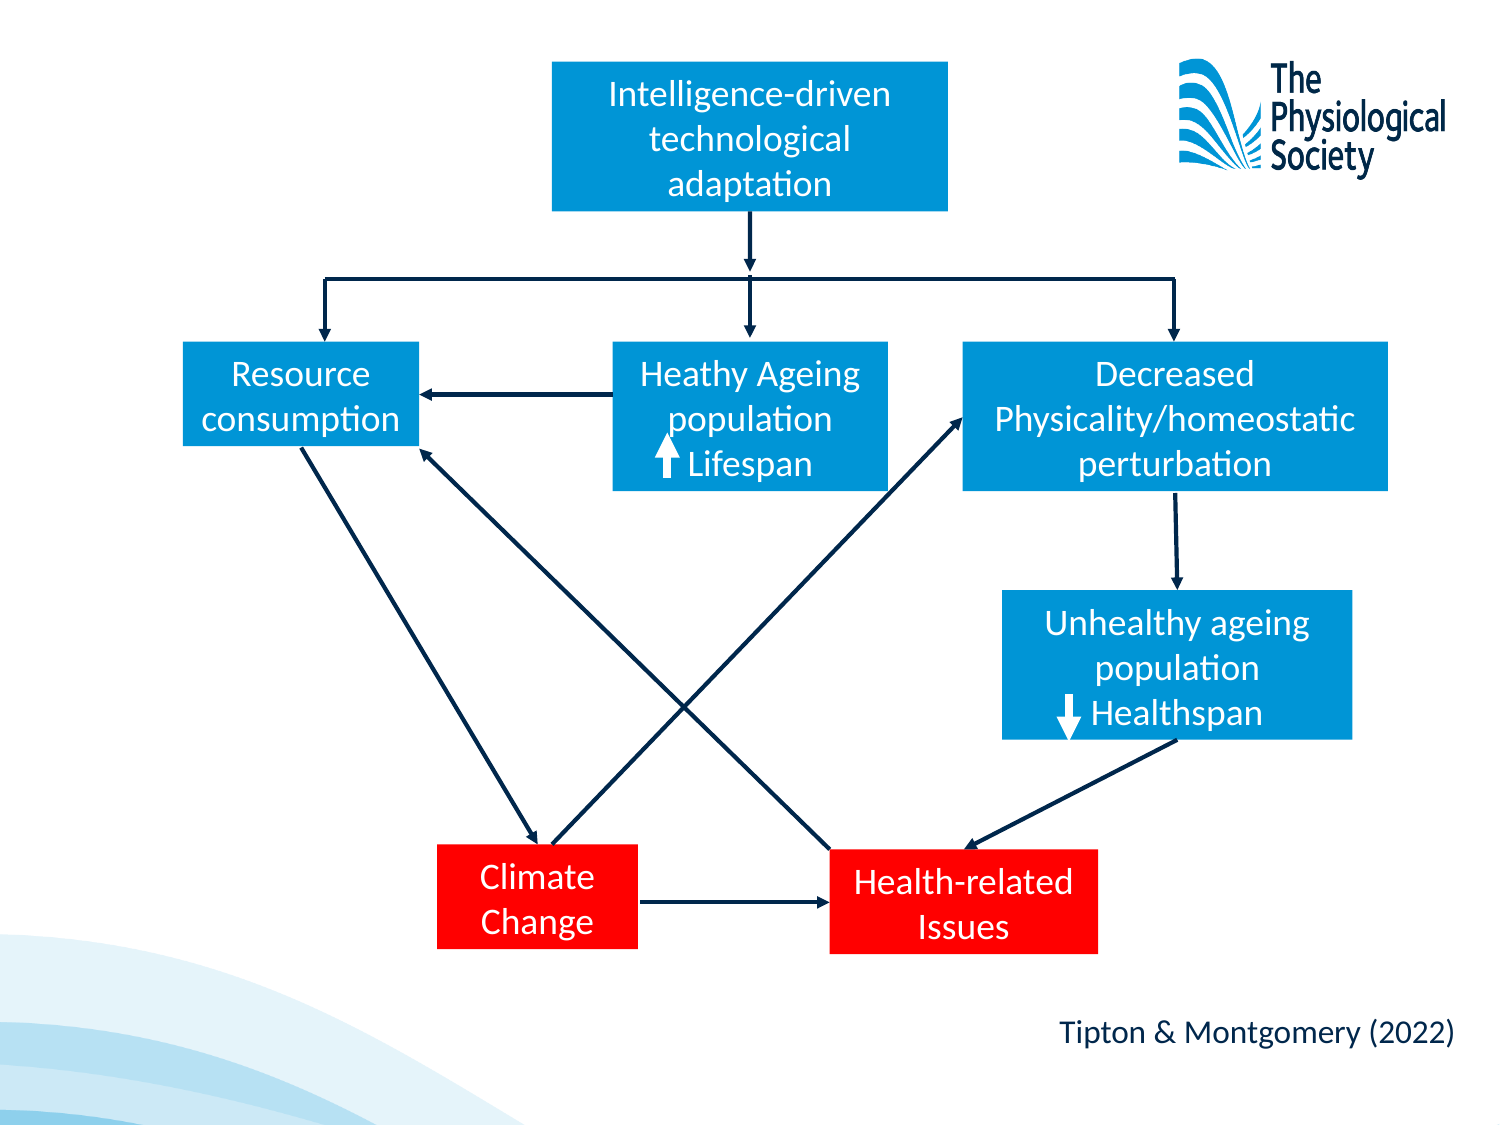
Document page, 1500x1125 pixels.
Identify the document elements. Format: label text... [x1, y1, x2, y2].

text_box Climate Change [437, 858, 638, 950]
picture [0, 0, 1500, 1125]
text_box Decreased Physicality/homeostatic perturbation [962, 341, 1388, 492]
text_box Tipton & Montgomery (2022) [948, 1002, 1471, 1058]
text_box Health-related Issues [829, 854, 1099, 955]
text_box Resource consumption [182, 341, 420, 447]
text_box Unhealthy ageing population Healthspan [1002, 590, 1353, 740]
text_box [551, 416, 963, 845]
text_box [300, 447, 538, 845]
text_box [539, 448, 547, 850]
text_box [1174, 492, 1178, 591]
text_box Heathy Ageing population Lifespan [612, 341, 888, 415]
text_box Intelligence-driven technological adaptation [551, 61, 948, 212]
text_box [966, 741, 1178, 850]
